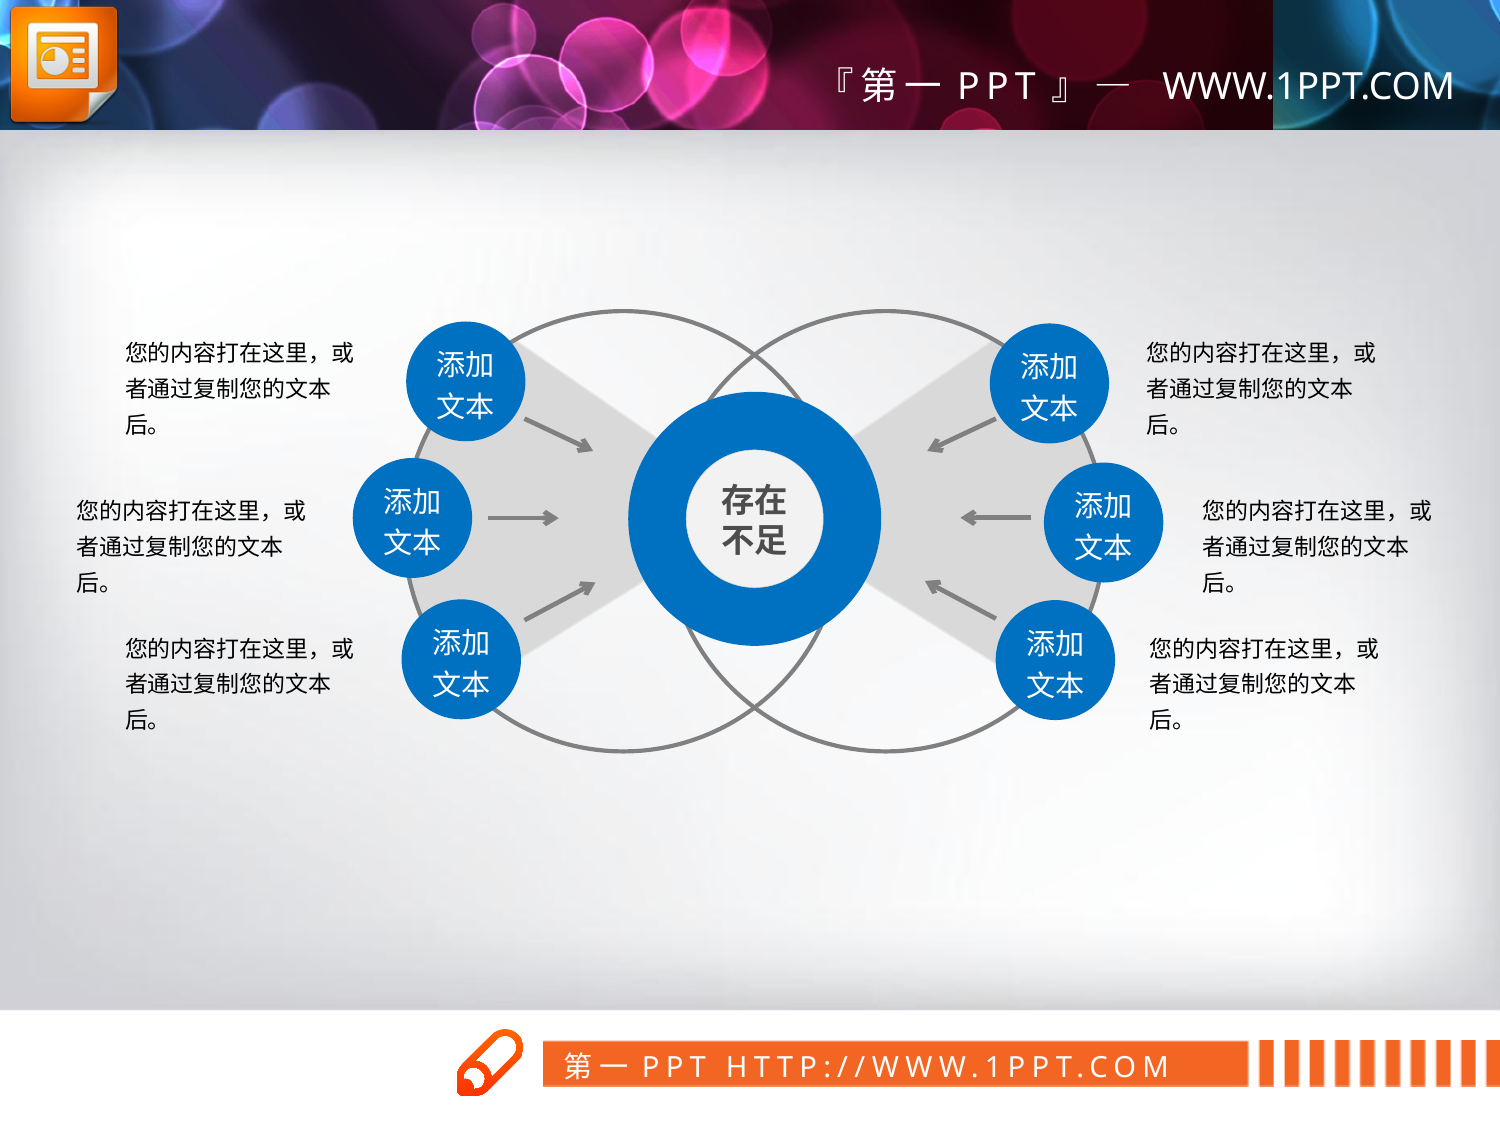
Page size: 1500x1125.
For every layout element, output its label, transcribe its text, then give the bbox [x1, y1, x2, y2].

text_box 添加文本 [352, 457, 473, 578]
text_box 您的内容打在这里，或者通过复制您的文本后。 [1135, 325, 1394, 444]
text_box 添加文本 [995, 600, 1116, 721]
text_box 您的内容打在这里，或者通过复制您的文本后。 [65, 483, 324, 602]
text_box 添加文本 [406, 321, 526, 442]
text_box 添加文本 [401, 599, 521, 720]
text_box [627, 391, 882, 647]
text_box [924, 580, 997, 619]
text_box [409, 311, 754, 752]
text_box 您的内容打在这里，或者通过复制您的文本后。 [114, 620, 372, 739]
picture [543, 1040, 1500, 1087]
text_box 您的内容打在这里，或者通过复制您的文本后。 [1191, 483, 1450, 602]
text_box 添加文本 [989, 323, 1110, 444]
text_box 您的内容打在这里，或者通过复制您的文本后。 [114, 325, 376, 444]
text_box 您的内容打在这里，或者通过复制您的文本后。 [1138, 620, 1397, 739]
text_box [524, 418, 594, 452]
text_box 添加文本 [1043, 462, 1164, 583]
text_box [703, 311, 1099, 752]
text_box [524, 582, 596, 621]
picture [0, 0, 1500, 1012]
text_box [926, 418, 997, 452]
